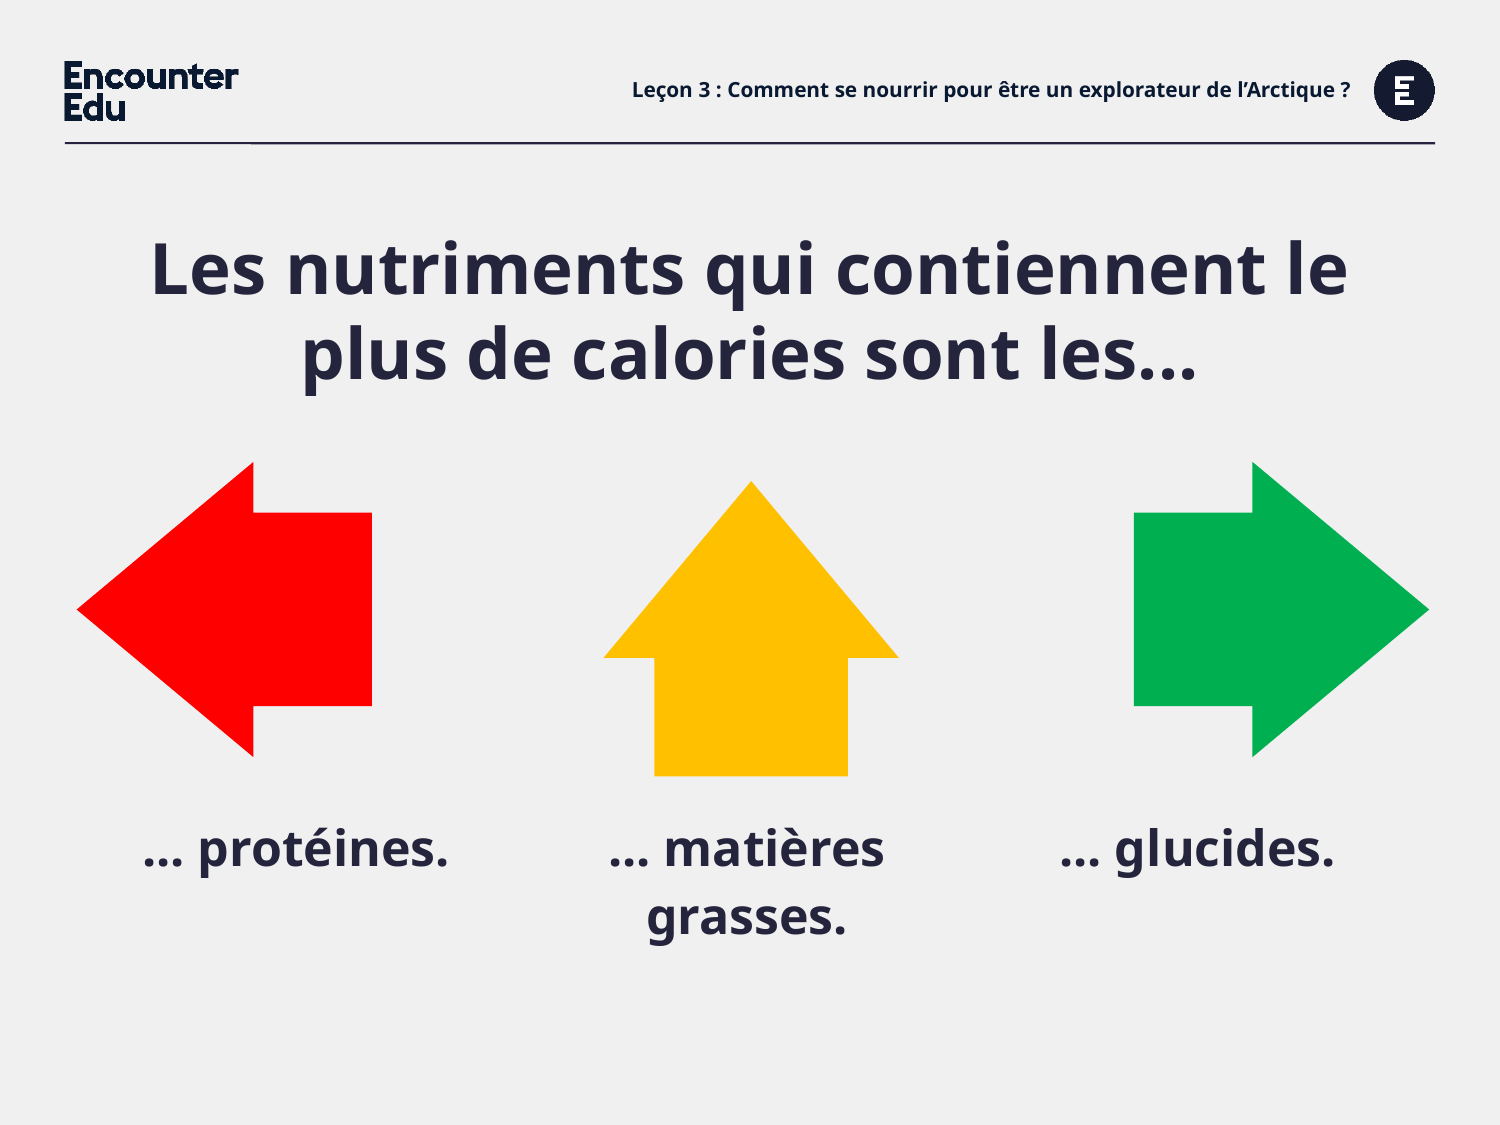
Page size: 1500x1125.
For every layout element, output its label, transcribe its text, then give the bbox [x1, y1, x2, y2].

table_header ... protéines. [71, 805, 522, 1020]
table_header ... matières grasses. [522, 805, 972, 1020]
title Leçon 3 : Comment se nourrir pour être un explorateur de l’Arctique ? [603, 67, 1359, 114]
table_header ... glucides. [972, 805, 1423, 1020]
text_box [601, 478, 901, 779]
text_box Les nutriments qui contiennent le plus de calories sont les... [73, 215, 1427, 401]
picture [60, 59, 243, 122]
text_box [74, 459, 375, 760]
picture [1372, 58, 1436, 122]
text_box [1131, 459, 1432, 760]
